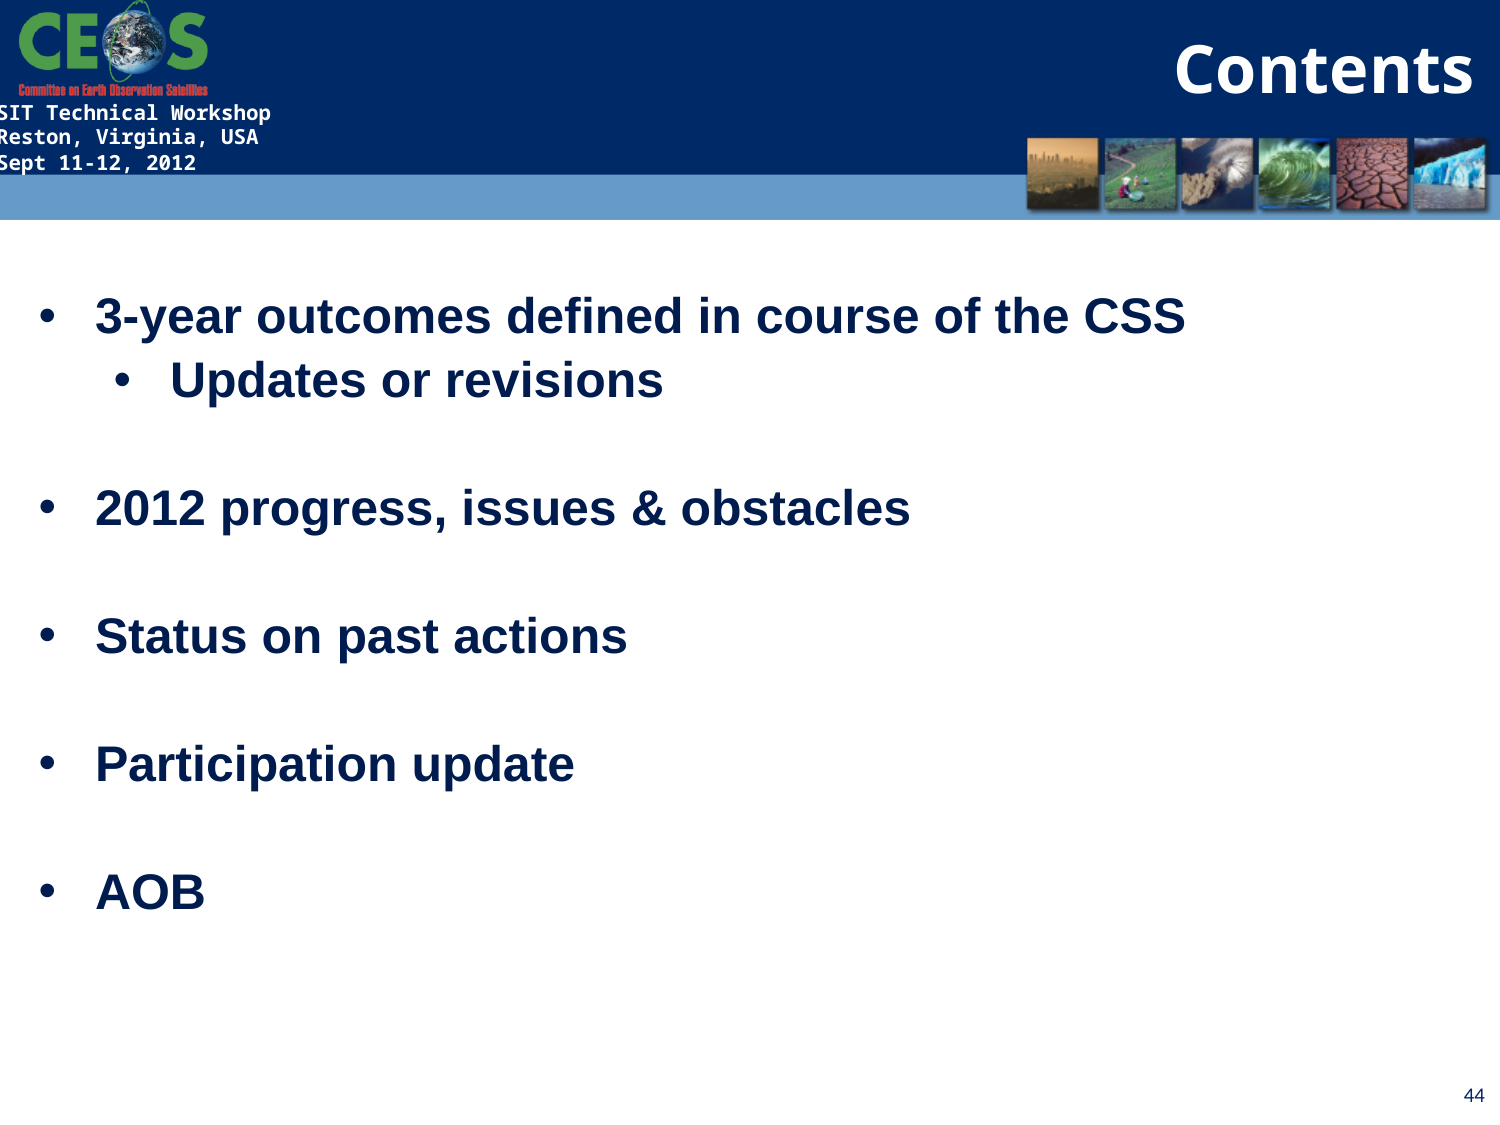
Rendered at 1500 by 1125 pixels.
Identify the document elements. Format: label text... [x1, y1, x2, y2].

slide_number 44 [1473, 1073, 1500, 1125]
picture [0, 0, 1500, 220]
text_box 3-year outcomes defined in course of the CSS Updates or revisions 2012 progress, issues & obstacles Status on past actions Participation update AOB [24, 283, 1473, 1125]
title Contents [216, 16, 1491, 117]
